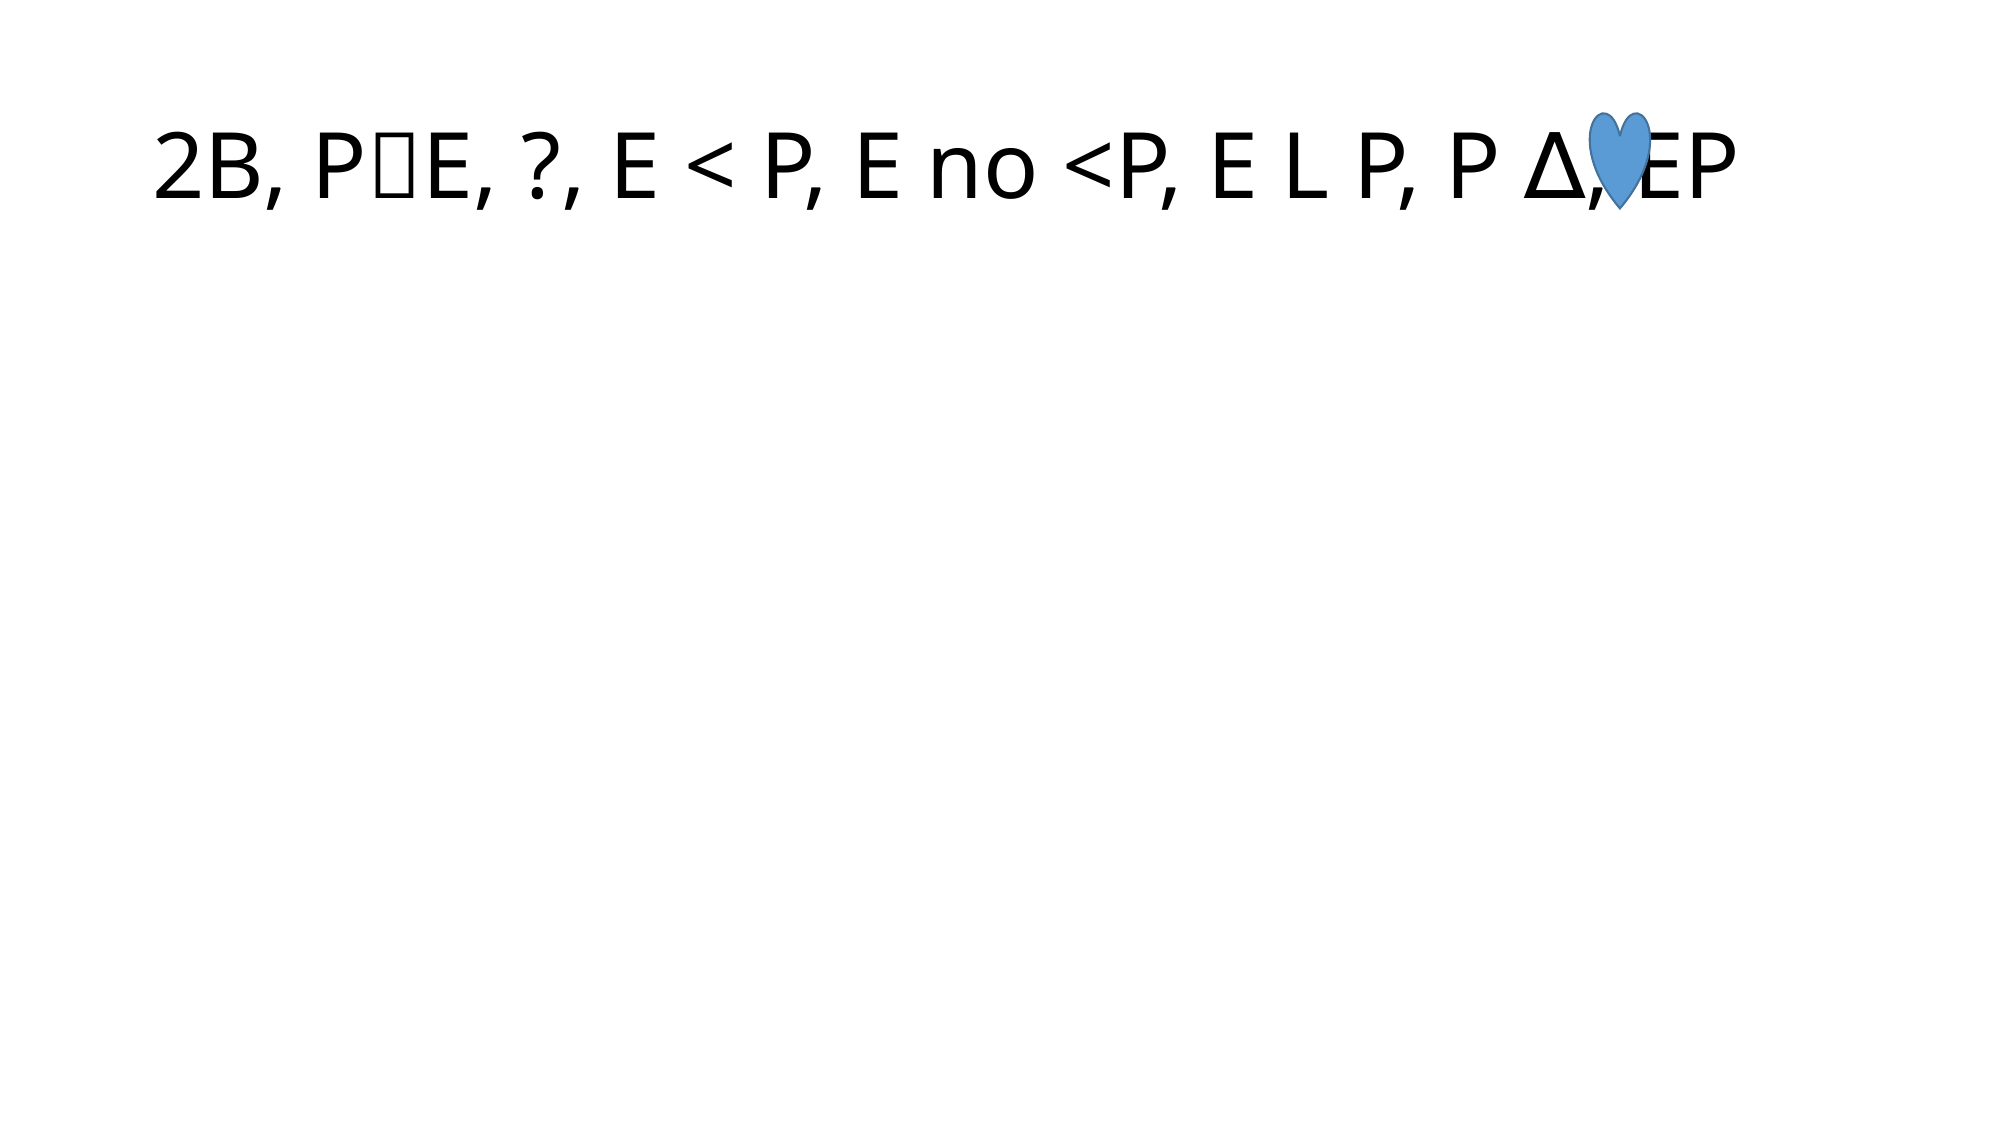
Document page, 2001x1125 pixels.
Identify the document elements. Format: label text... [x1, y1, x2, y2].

title 2B, PE, ?, E < P, E no <P, E L P, P ∆, EP [137, 59, 1863, 278]
text_box [1588, 112, 1652, 211]
